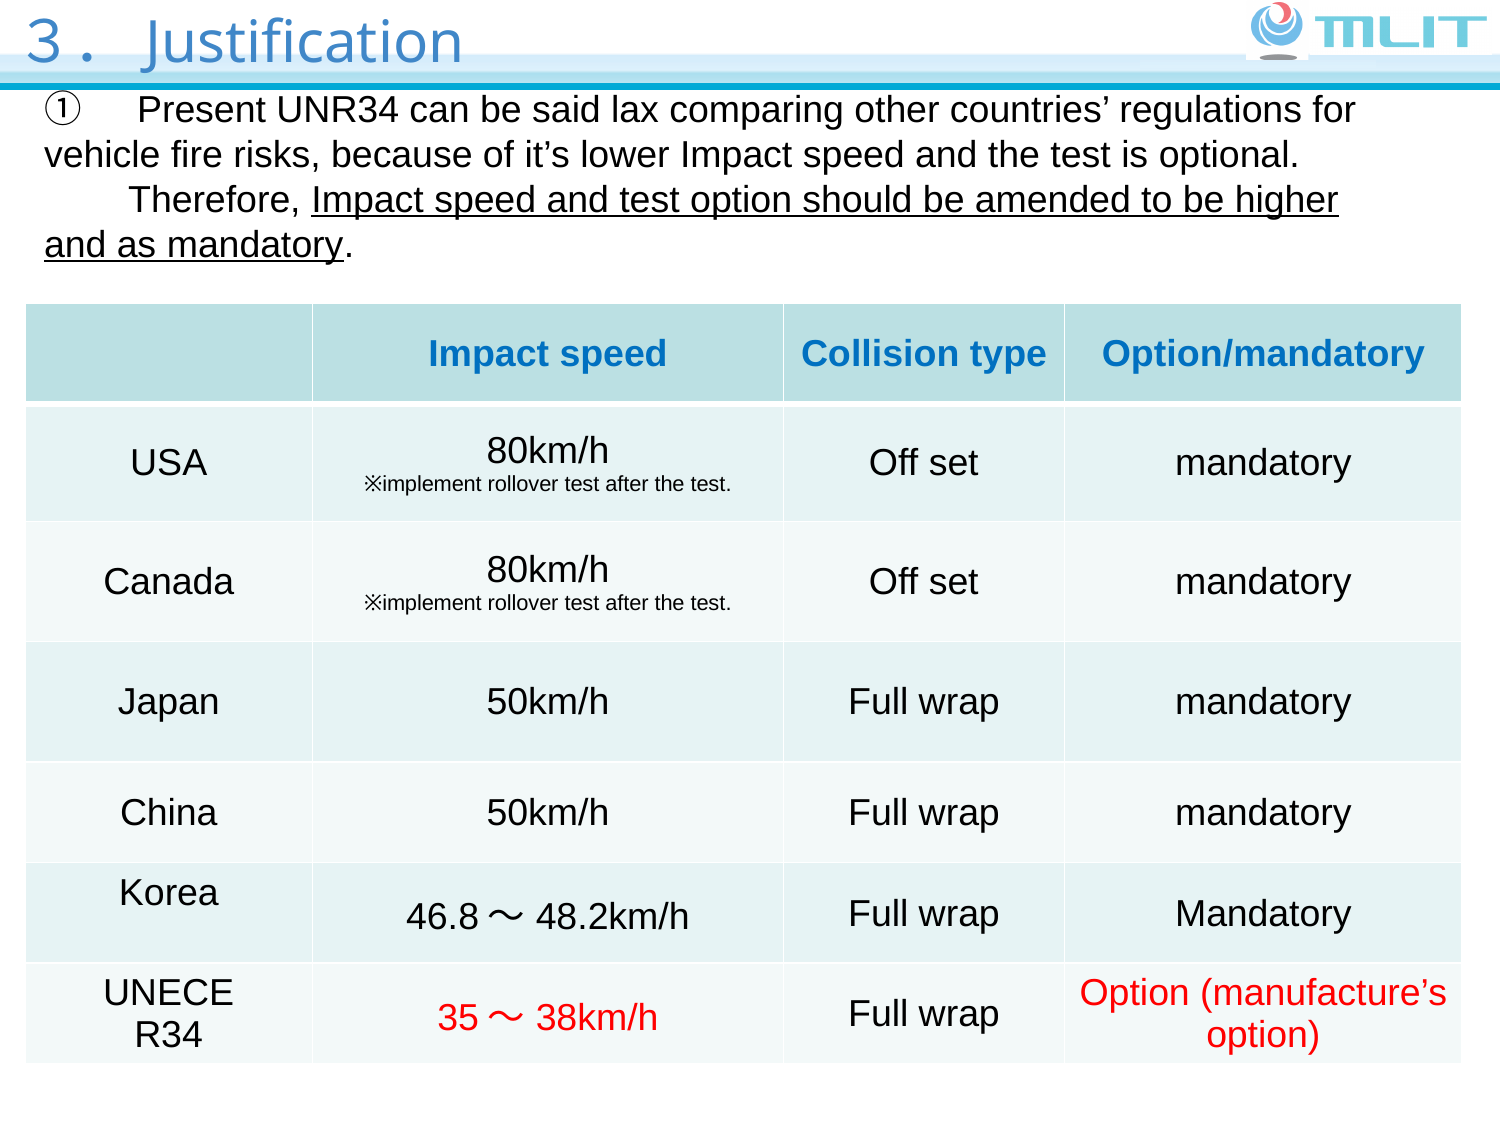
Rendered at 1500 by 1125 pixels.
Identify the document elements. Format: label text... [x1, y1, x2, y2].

title ３．Justification [0, 0, 1152, 79]
text_box ① Present UNR34 can be said lax comparing other countries’ regulations for vehicle fire risks, because of it’s lower Impact speed and the test is optional. Therefore, Impact speed and test option should be amended to be higher and as mandatory. [29, 78, 1377, 273]
table_cell Option (manufacture’s option) [1065, 964, 1461, 1063]
table_cell mandatory [1065, 763, 1461, 862]
table_cell Korea [26, 863, 312, 962]
table_cell Mandatory [1065, 863, 1461, 962]
table_header Option/mandatory [1065, 304, 1461, 401]
table_cell Full wrap [784, 964, 1064, 1063]
table_cell Full wrap [784, 763, 1064, 862]
table_cell 46.8～48.2km/h [313, 863, 783, 962]
table_cell 80km/h ※implement rollover test after the test. [313, 407, 783, 521]
table_cell Full wrap [784, 642, 1064, 761]
table_cell Full wrap [784, 863, 1064, 962]
table_cell mandatory [1065, 407, 1461, 521]
table_cell 35～38km/h [313, 964, 783, 1063]
picture [1152, 0, 1500, 82]
table_cell 50km/h [313, 763, 783, 862]
table_cell China [26, 763, 312, 862]
table_cell Off set [784, 407, 1064, 521]
table_header [26, 304, 312, 401]
table_header Impact speed [313, 304, 783, 401]
table_header Collision type [784, 304, 1064, 401]
table_cell UNECE R34 [26, 964, 312, 1063]
table_cell mandatory [1065, 522, 1461, 641]
table_cell Canada [26, 522, 312, 641]
table_cell USA [26, 407, 312, 521]
table_cell Japan [26, 642, 312, 761]
table_cell 80km/h ※implement rollover test after the test. [313, 522, 783, 641]
table_cell 50km/h [313, 642, 783, 761]
table_cell Off set [784, 522, 1064, 641]
table_cell mandatory [1065, 642, 1461, 761]
